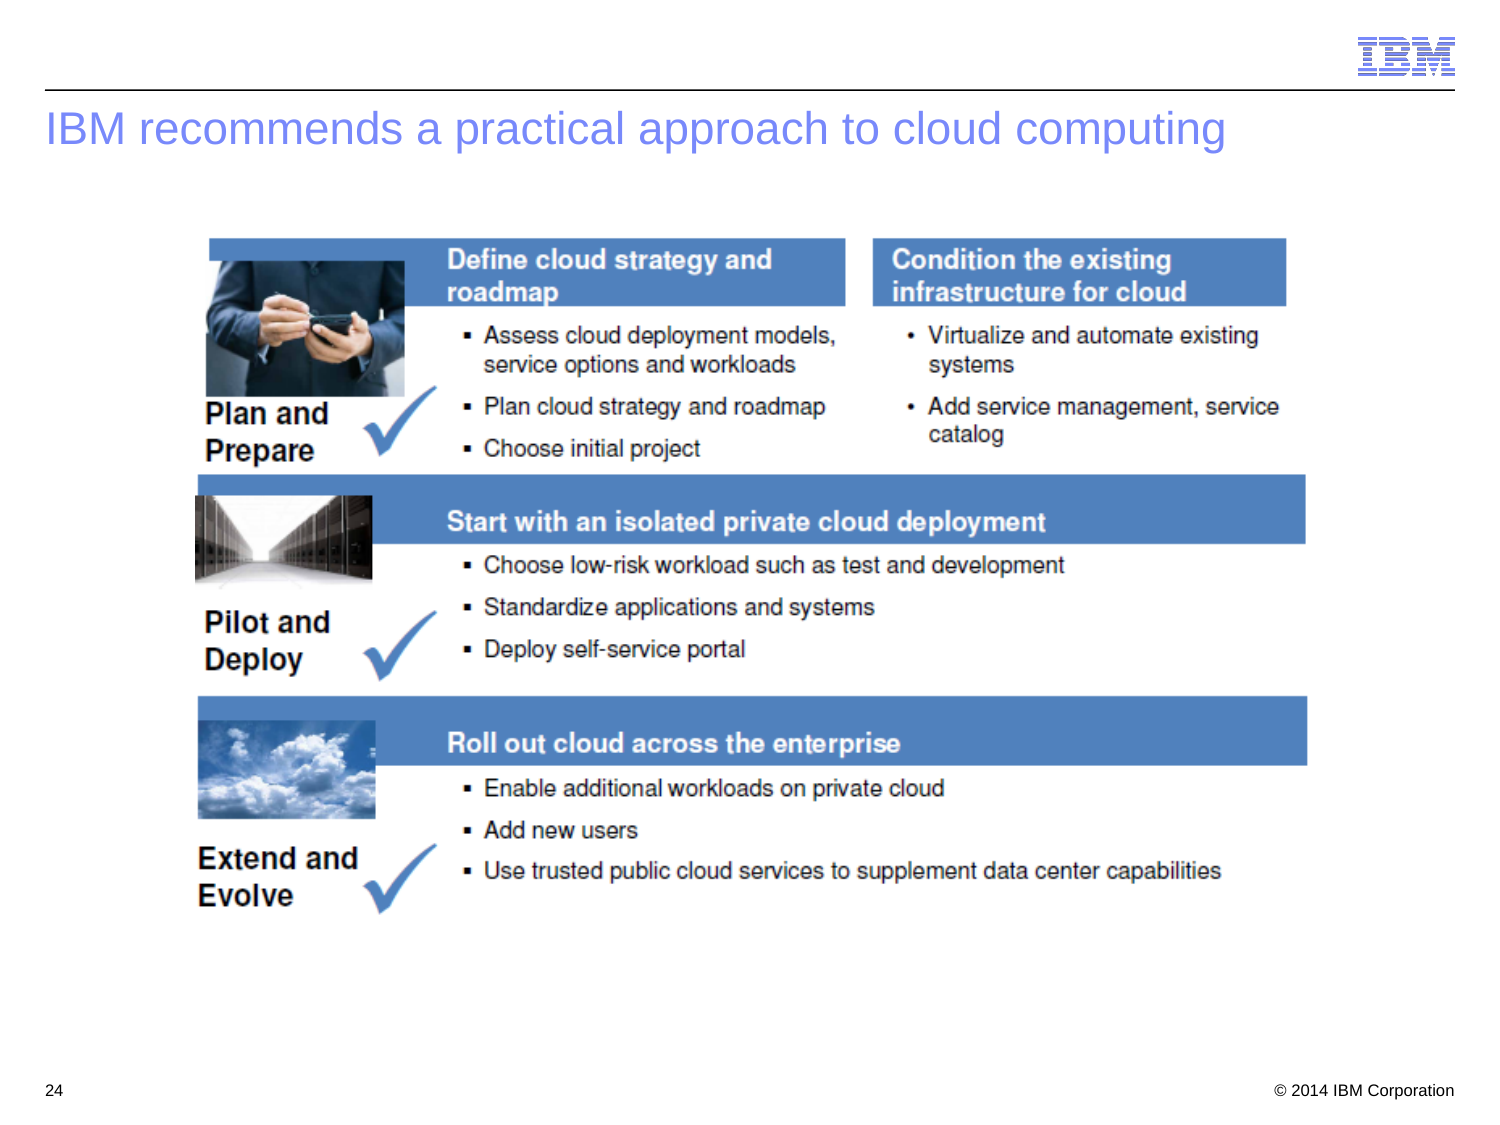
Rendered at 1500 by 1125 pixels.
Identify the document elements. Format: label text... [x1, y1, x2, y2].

slide_number 24 [29, 1072, 91, 1103]
title IBM recommends a practical approach to cloud computing [29, 97, 1456, 203]
picture [1358, 37, 1455, 76]
picture [194, 224, 1356, 918]
